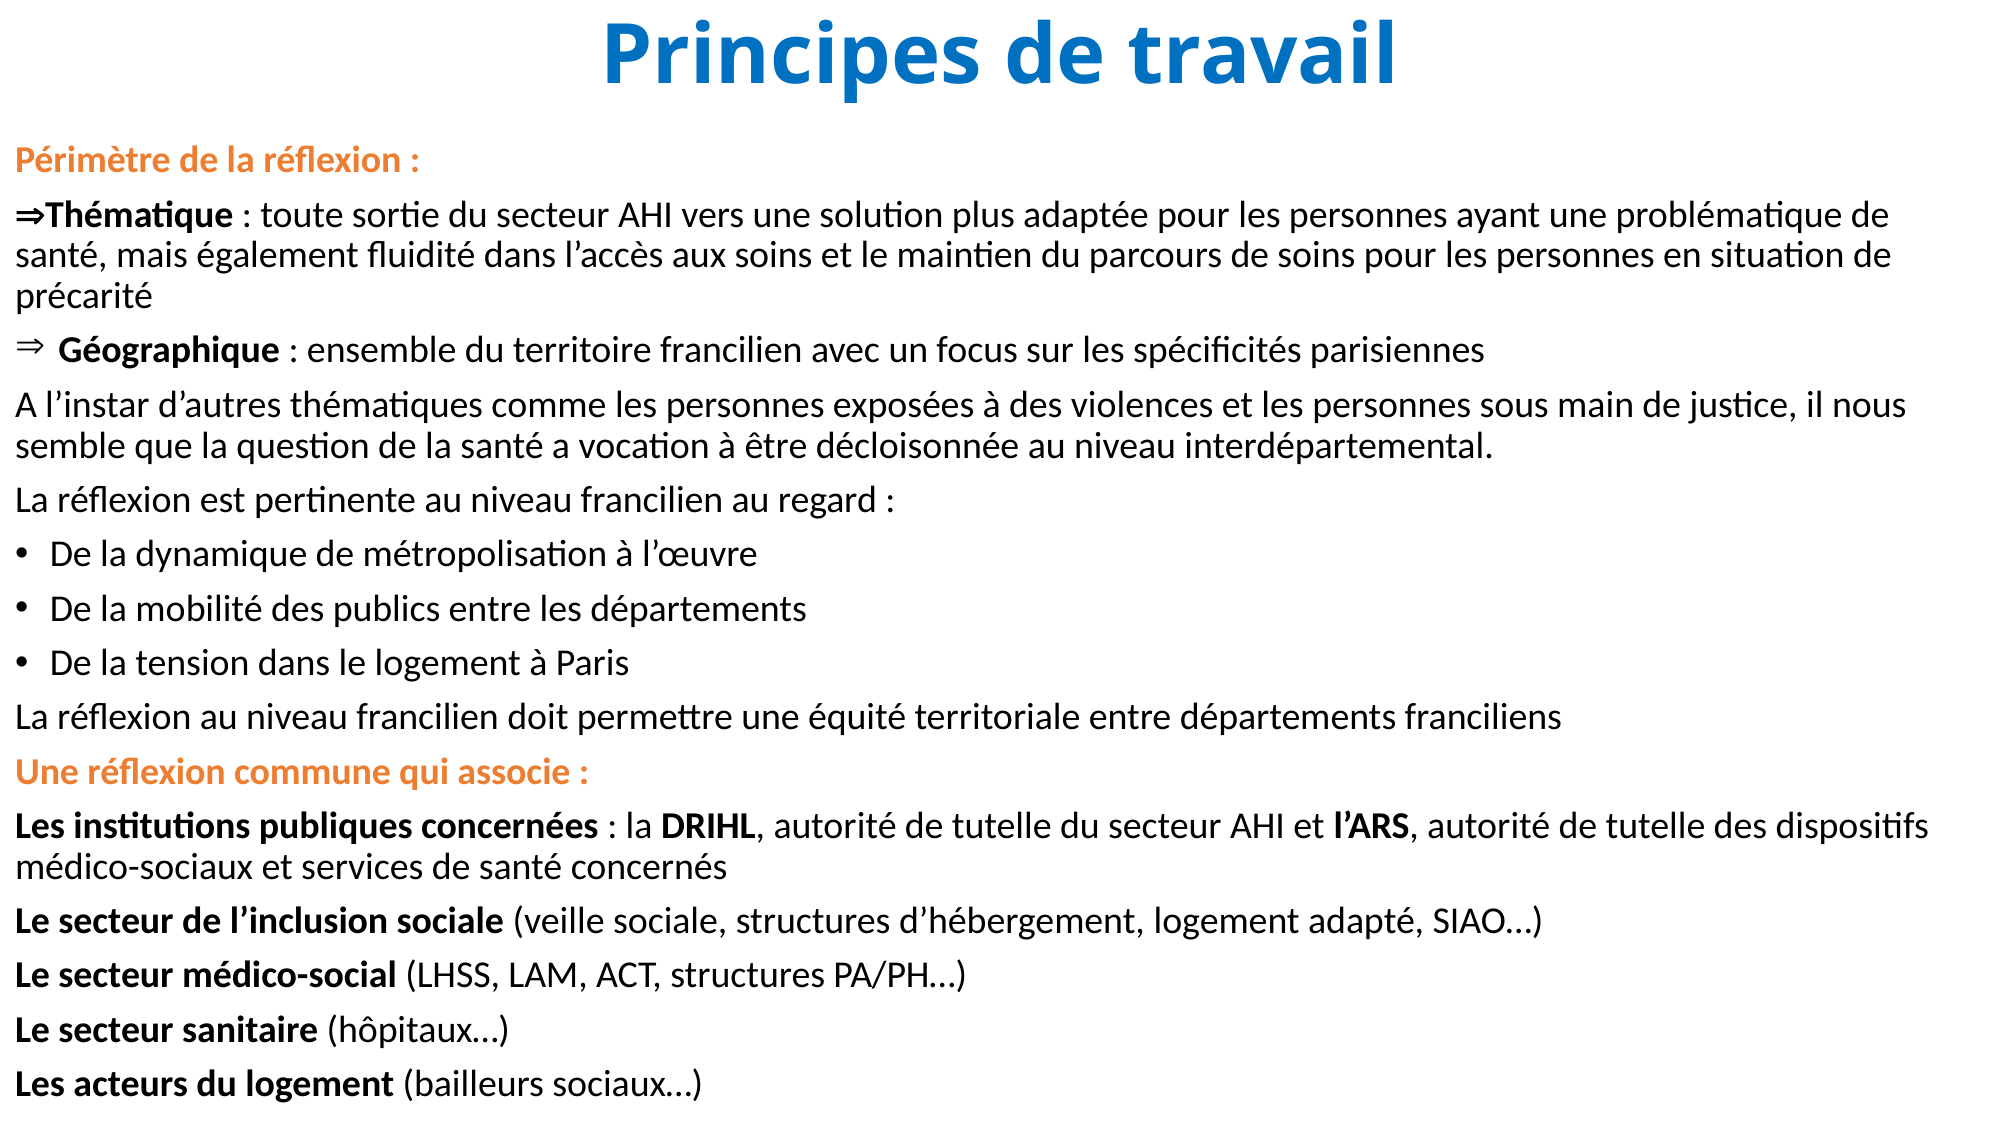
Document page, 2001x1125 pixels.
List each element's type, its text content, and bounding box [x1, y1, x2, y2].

title Principes de travail [137, 0, 1863, 113]
list Périmètre de la réflexion : Thématique : toute sortie du secteur AHI vers une solution plus adaptée pour les personnes ayant une problématique de santé, mais également fluidité dans l’accès aux soins et le maintien du parcours de soins pour les personnes en situation de précarité Géographique : ensemble du territoire francilien avec un focus sur les spécificités parisiennes A l’instar d’autres thématiques comme les personnes exposées à des violences et les personnes sous main de justice, il nous semble que la question de la santé a vocation à être décloisonnée au niveau interdépartemental. La réflexion est pertinente au niveau francilien au regard : De la dynamique de métropolisation à l’œuvre De la mobilité des publics entre les départements De la tension dans le logement à Paris La réflexion au niveau francilien doit permettre une équité territoriale entre départements franciliens Une réflexion commune qui associe : Les institutions publiques concernées : la DRIHL, autorité de tutelle du secteur AHI et l’ARS, autorité de tutelle des dispositifs médico-sociaux et services de santé concernés Le secteur de l’inclusion sociale (veille sociale, structures d’hébergement, logement adapté, SIAO…) Le secteur médico-social (LHSS, LAM, ACT, structures PA/PH…) Le secteur sanitaire (hôpitaux…) Les acteurs du logement (bailleurs sociaux…) [0, 132, 2000, 1125]
